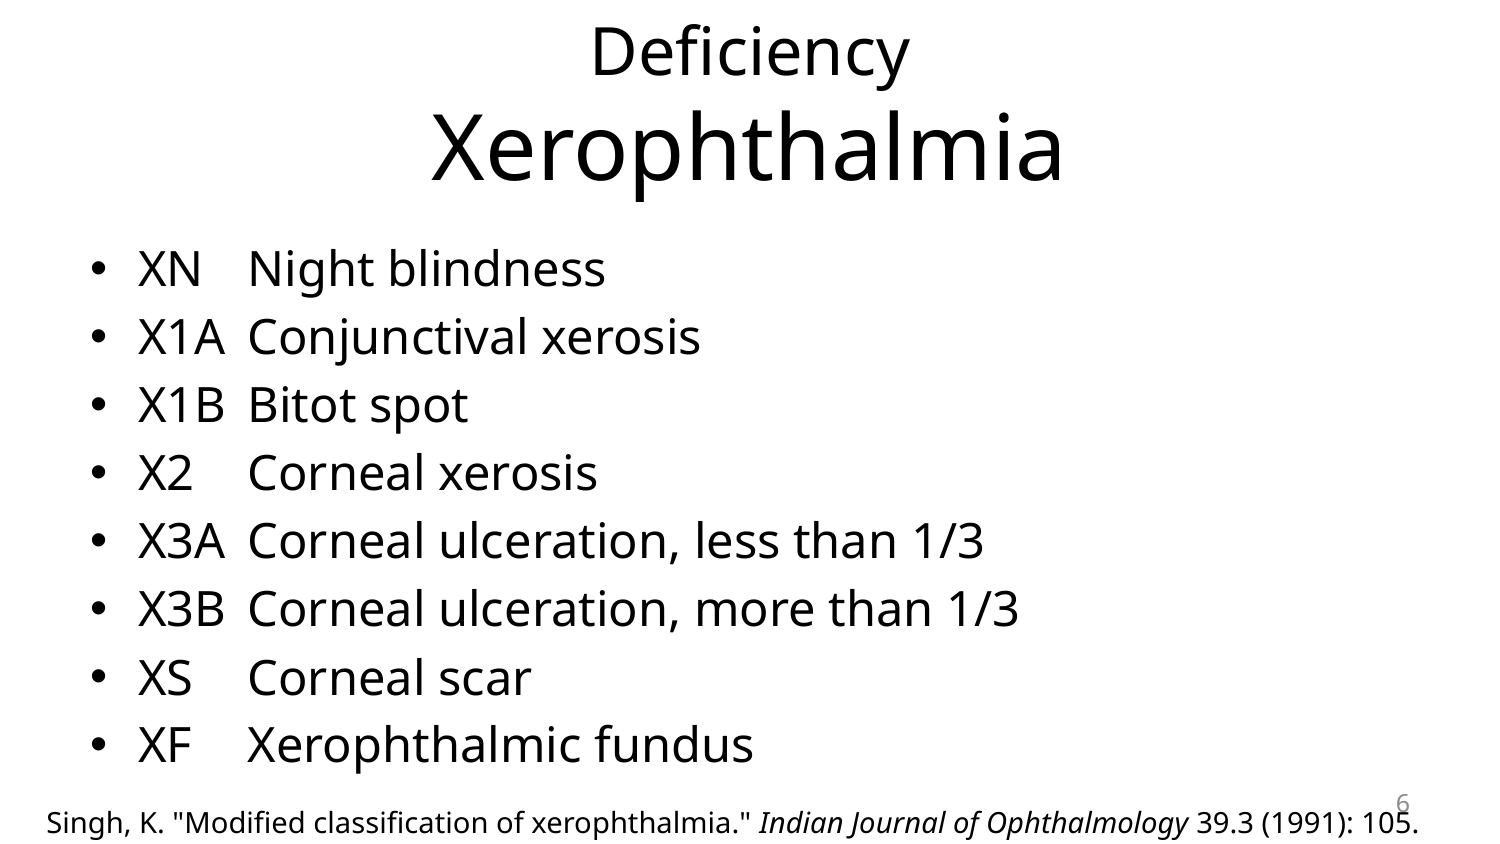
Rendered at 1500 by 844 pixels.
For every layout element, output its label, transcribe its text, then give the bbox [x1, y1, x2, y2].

text_box Singh, K. "Modified classification of xerophthalmia." Indian Journal of Ophthalmology 39.3 (1991): 105. [31, 797, 1457, 844]
title Deficiency Xerophthalmia [75, 33, 1425, 175]
slide_number 6 [1074, 782, 1425, 827]
list XN Night blindness X1A Conjunctival xerosis X1B Bitot spot X2 Corneal xerosis X3A Corneal ulceration, less than 1/3 X3B Corneal ulceration, more than 1/3 XS Corneal scar XF Xerophthalmic fundus [75, 230, 1425, 788]
